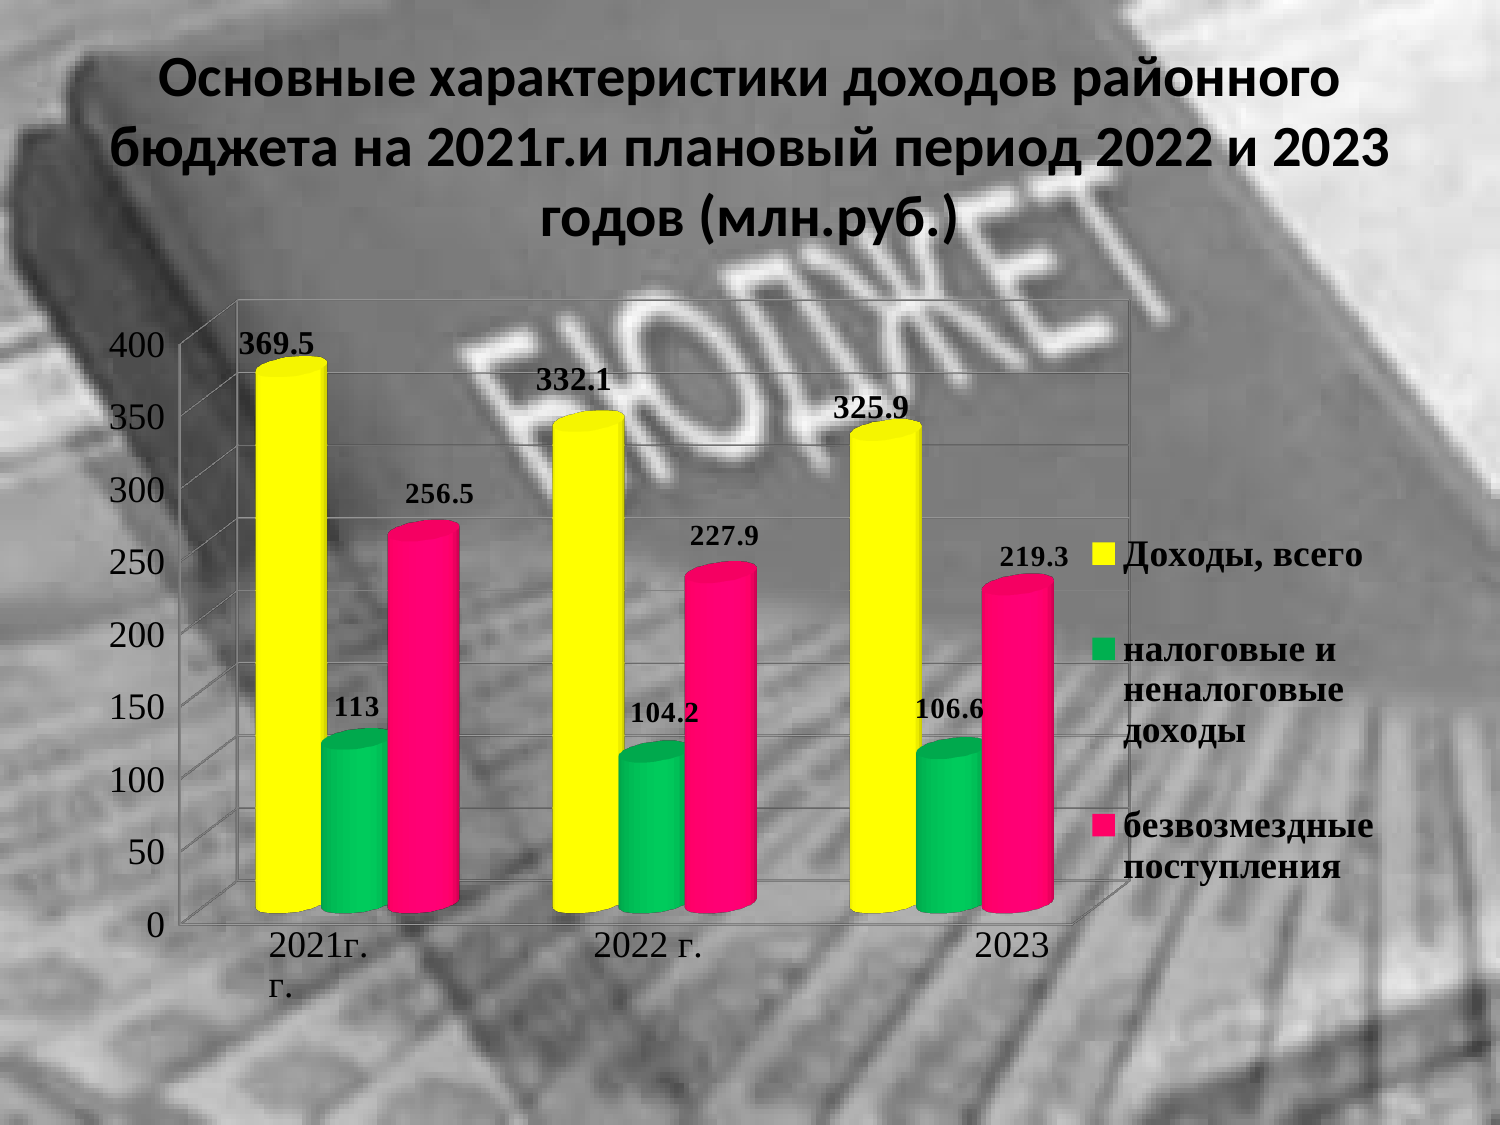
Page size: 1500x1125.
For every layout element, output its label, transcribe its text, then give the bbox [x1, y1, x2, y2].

text_box [0, 0, 1500, 1125]
chart [74, 262, 1471, 1006]
title Основные характеристики доходов районного бюджета на 2021г.и плановый период 2022 и 2023 годов (млн.руб.) [29, 42, 1471, 244]
